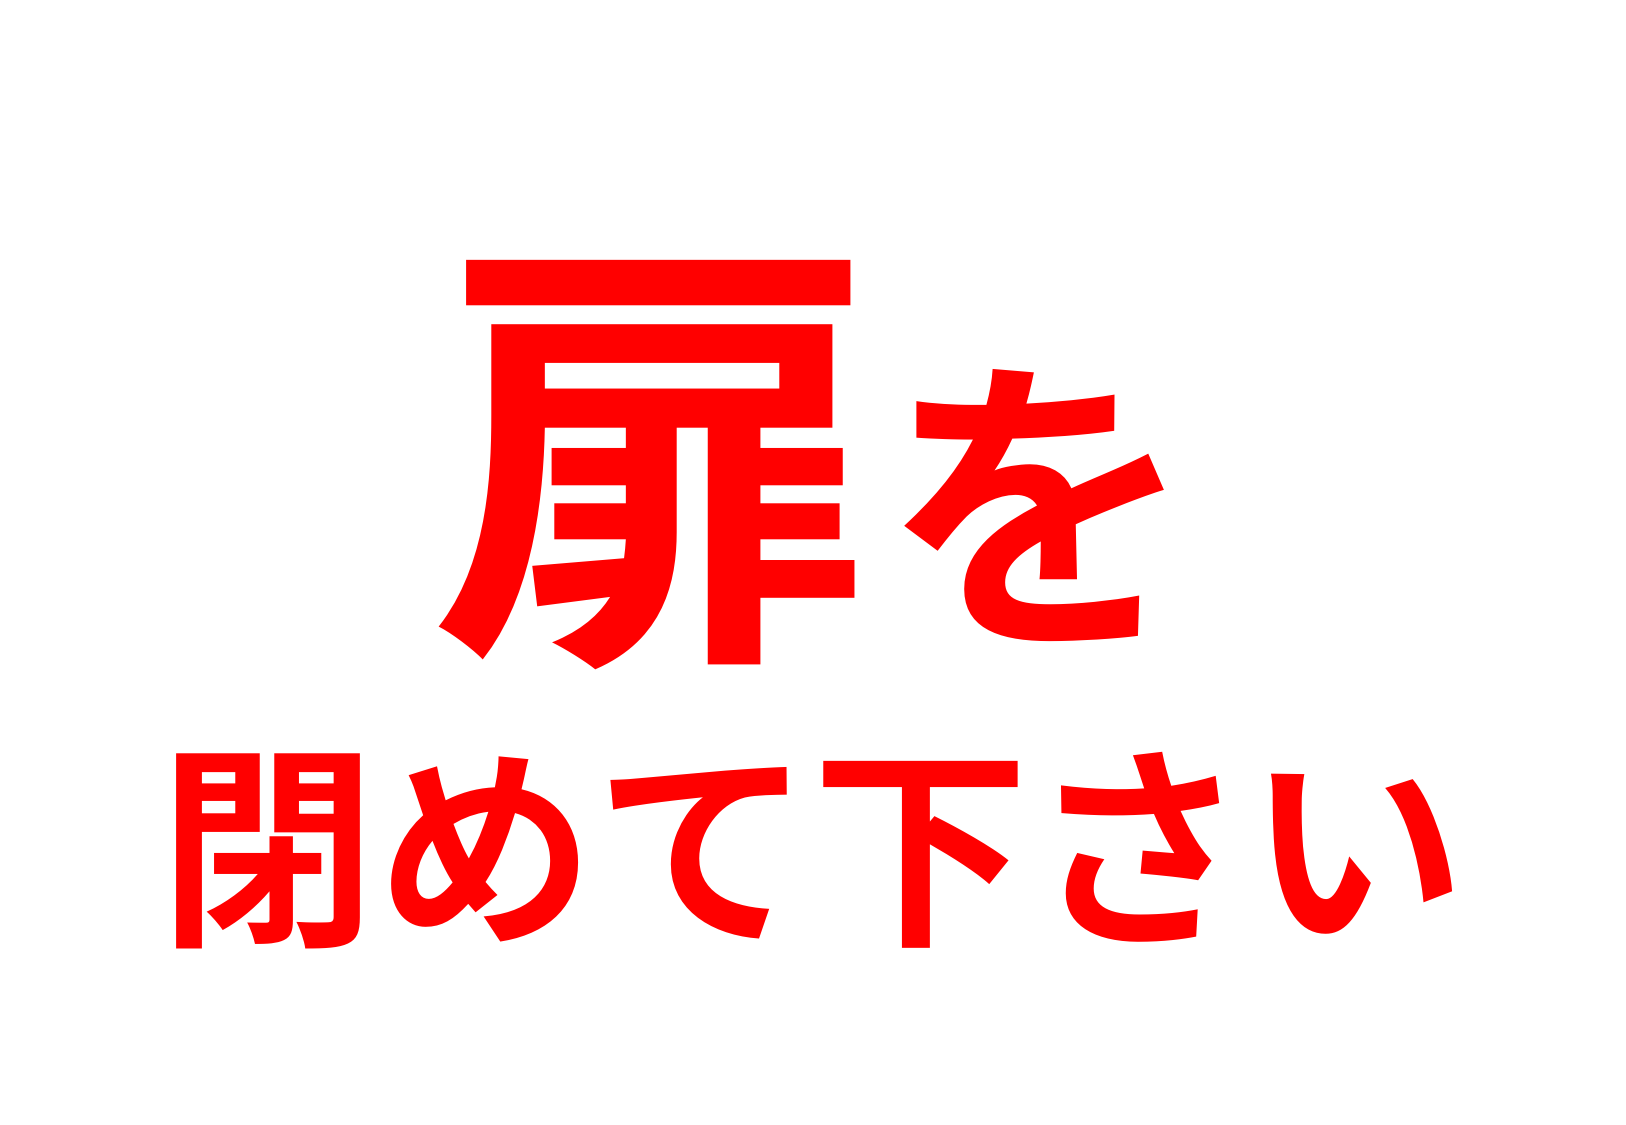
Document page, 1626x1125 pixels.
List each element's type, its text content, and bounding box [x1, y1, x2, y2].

text_box 扉を 閉めて下さい [0, 165, 1625, 981]
